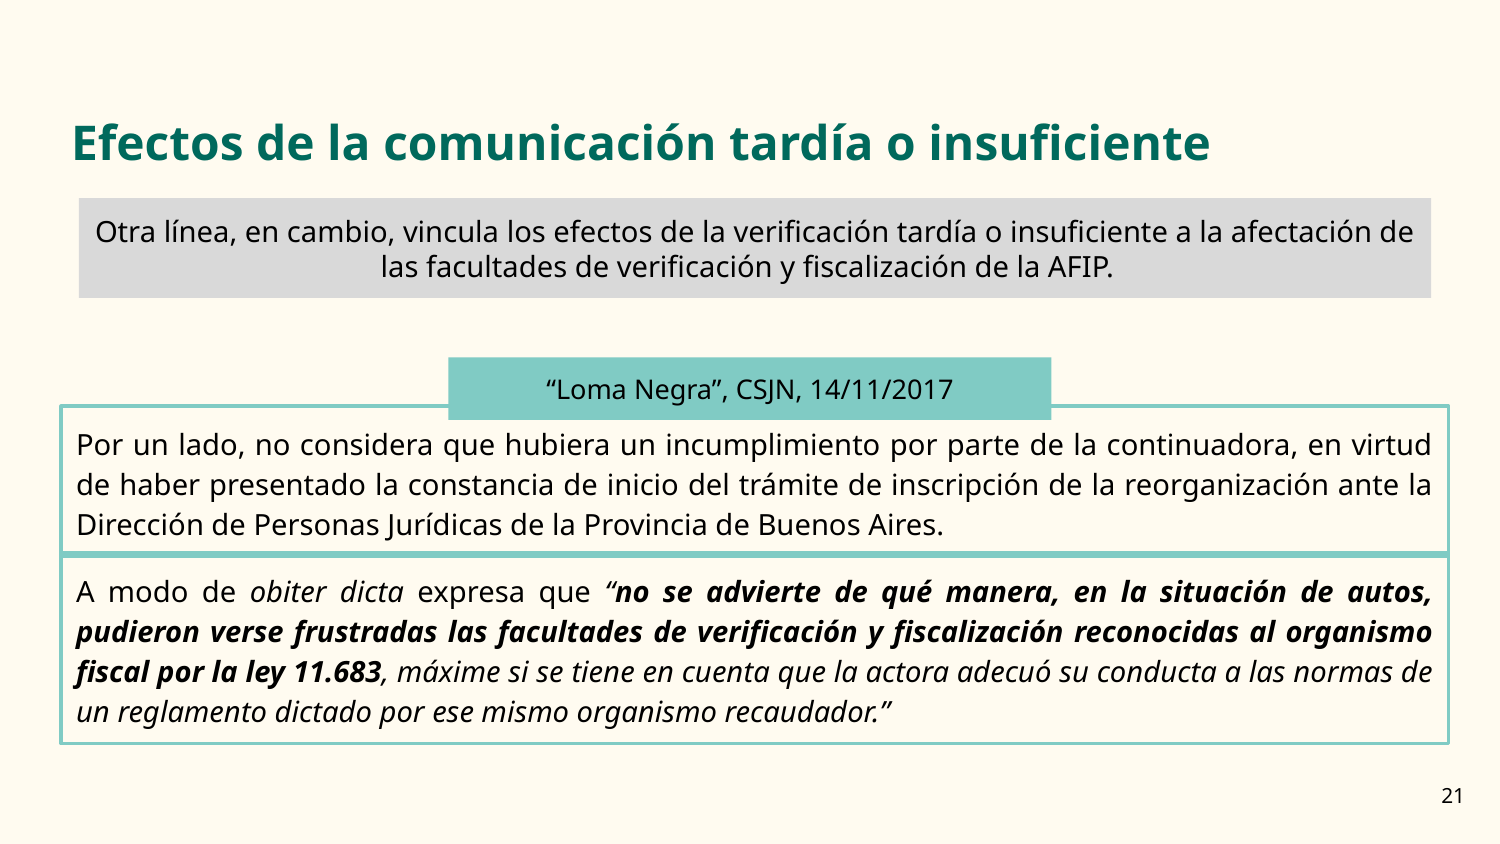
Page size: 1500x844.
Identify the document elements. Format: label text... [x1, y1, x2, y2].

text_box Otra línea, en cambio, vincula los efectos de la verificación tardía o insuficiente a la afectación de las facultades de verificación y fiscalización de la AFIP. [78, 198, 1432, 298]
text_box “Loma Negra”, CSJN, 14/11/2017 [448, 357, 1052, 420]
title Efectos de la comunicación tardía o insuficiente [56, 97, 1454, 199]
text_box A modo de obiter dicta expresa que “no se advierte de qué manera, en la situación de autos, pudieron verse frustradas las facultades de verificación y fiscalización reconocidas al organismo fiscal por la ley 11.683, máxime si se tiene en cuenta que la actora adecuó su conducta a las normas de un reglamento dictado por ese mismo organismo recaudador.” [61, 552, 1449, 744]
text_box Por un lado, no considera que hubiera un incumplimiento por parte de la continuadora, en virtud de haber presentado la constancia de inicio del trámite de inscripción de la reorganización ante la Dirección de Personas Jurídicas de la Provincia de Buenos Aires. [61, 406, 1449, 552]
slide_number ‹#› [1389, 764, 1480, 830]
